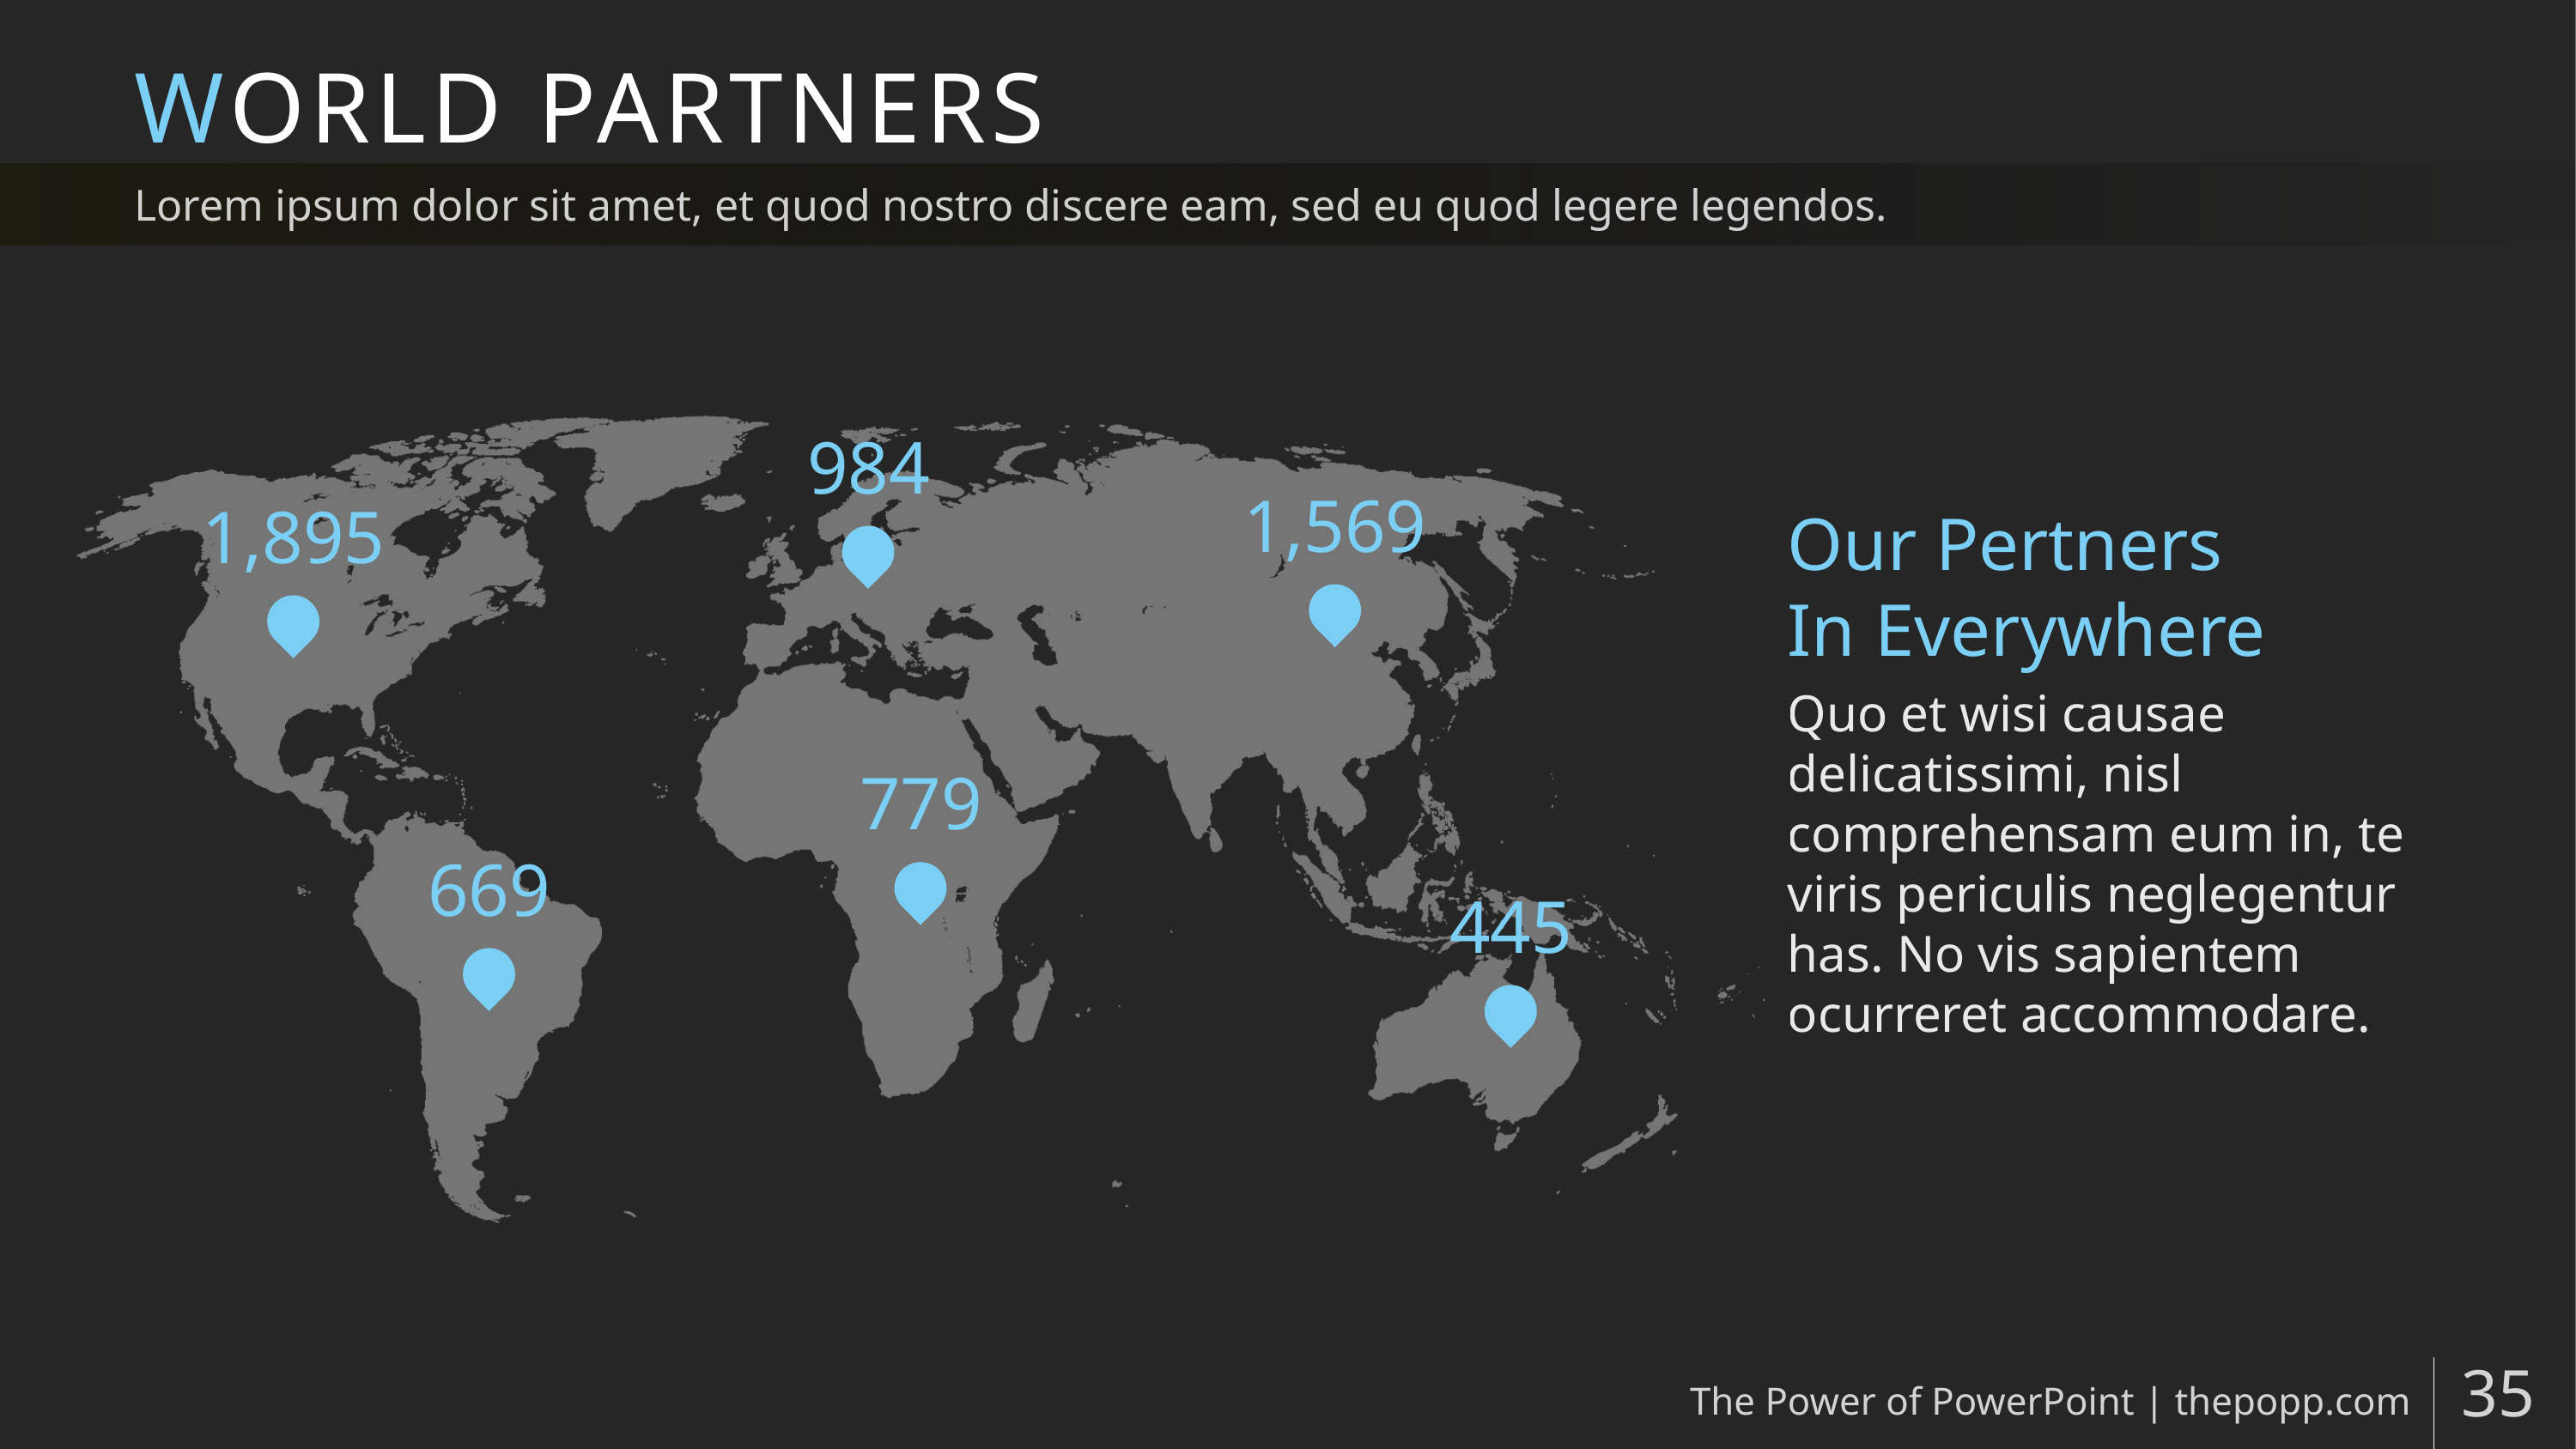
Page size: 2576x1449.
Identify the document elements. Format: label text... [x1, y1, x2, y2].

list 669 [286, 742, 692, 943]
list Quo et wisi causae delicatissimi, nisl comprehensam eum in, te viris periculis neglegentur has. No vis sapientem ocurreret accommodare. [1765, 670, 2495, 1171]
list 984 [665, 320, 1072, 520]
footer The Power of PowerPoint | thepopp.com [922, 1356, 2434, 1434]
slide_number 35 [2438, 1357, 2576, 1434]
list Our Pertners In Everywhere [1765, 389, 2495, 670]
list 779 [718, 656, 1124, 857]
list 1,895 [91, 389, 496, 590]
list Lorem ipsum dolor sit amet, et quod nostro discere eam, sed eu quod legere legendos. [111, 167, 2404, 248]
title WORLD PARTNERS [111, 0, 2430, 174]
list 445 [1308, 779, 1714, 979]
list 1,569 [1133, 379, 1539, 579]
picture [76, 332, 1765, 1282]
